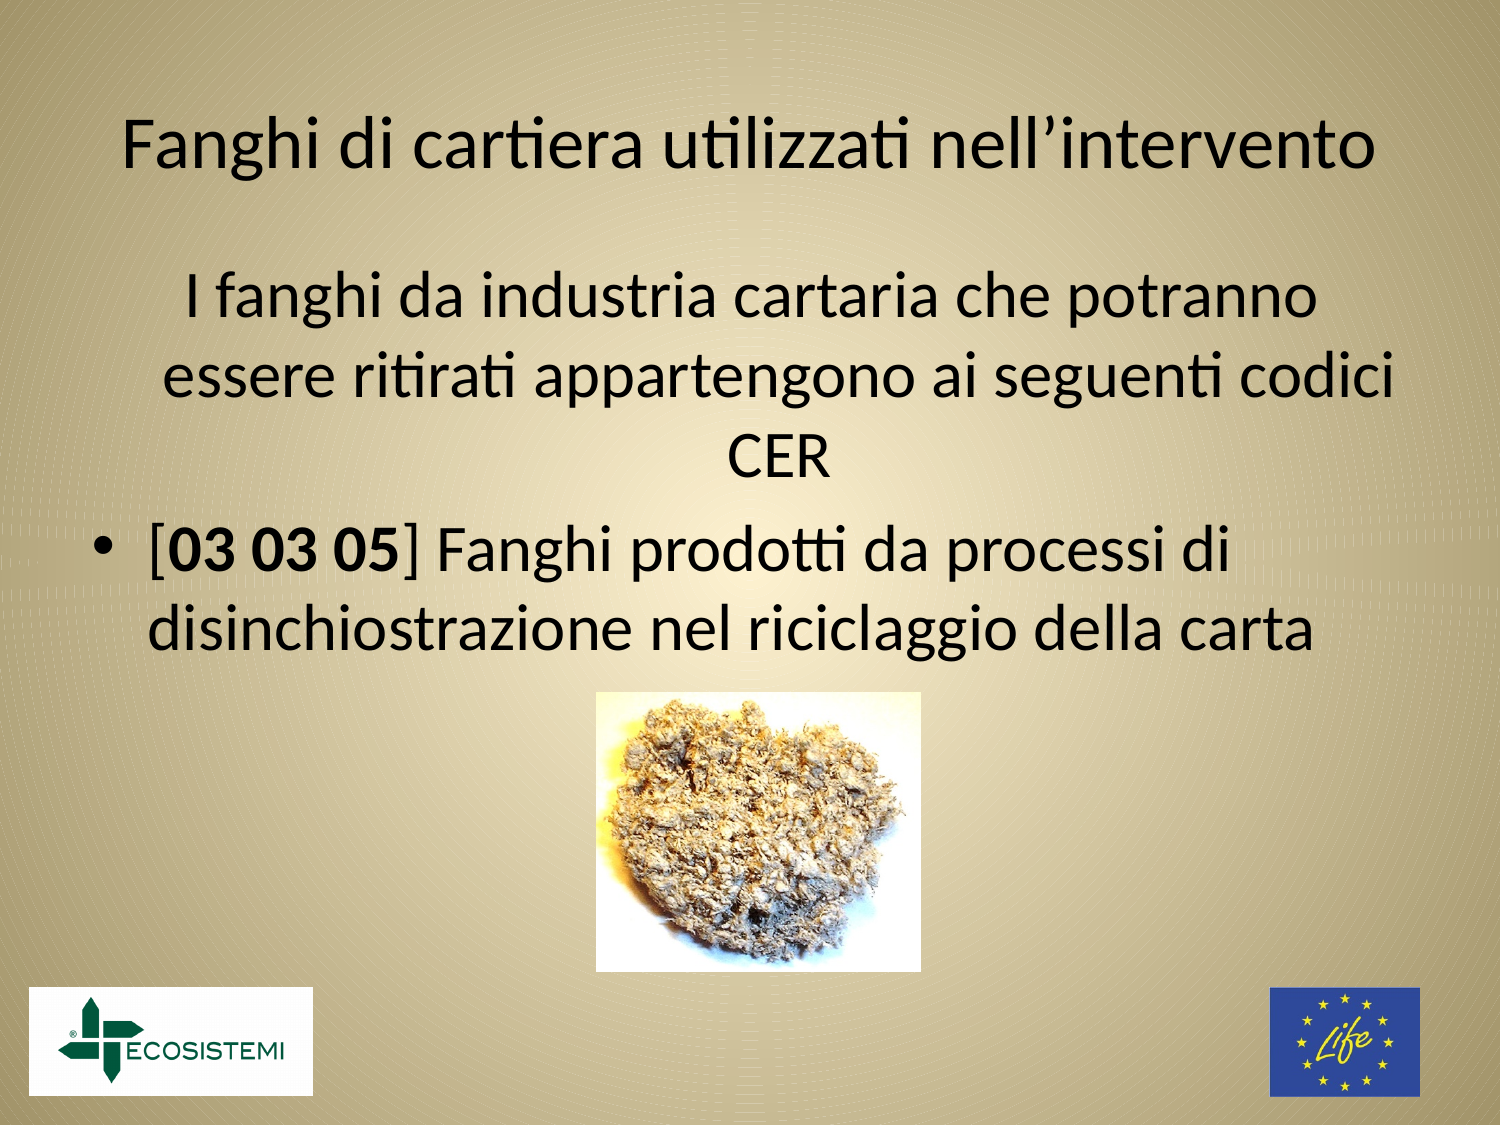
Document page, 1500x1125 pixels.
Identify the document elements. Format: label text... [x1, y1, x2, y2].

title Fanghi di cartiera utilizzati nell’intervento [75, 45, 1425, 233]
picture [596, 692, 921, 972]
list I fanghi da industria cartaria che potranno essere ritirati appartengono ai seguenti codici CER [03 03 05] Fanghi prodotti da processi di disinchiostrazione nel riciclaggio della carta [76, 243, 1427, 986]
picture [29, 987, 314, 1097]
picture [1269, 987, 1420, 1097]
